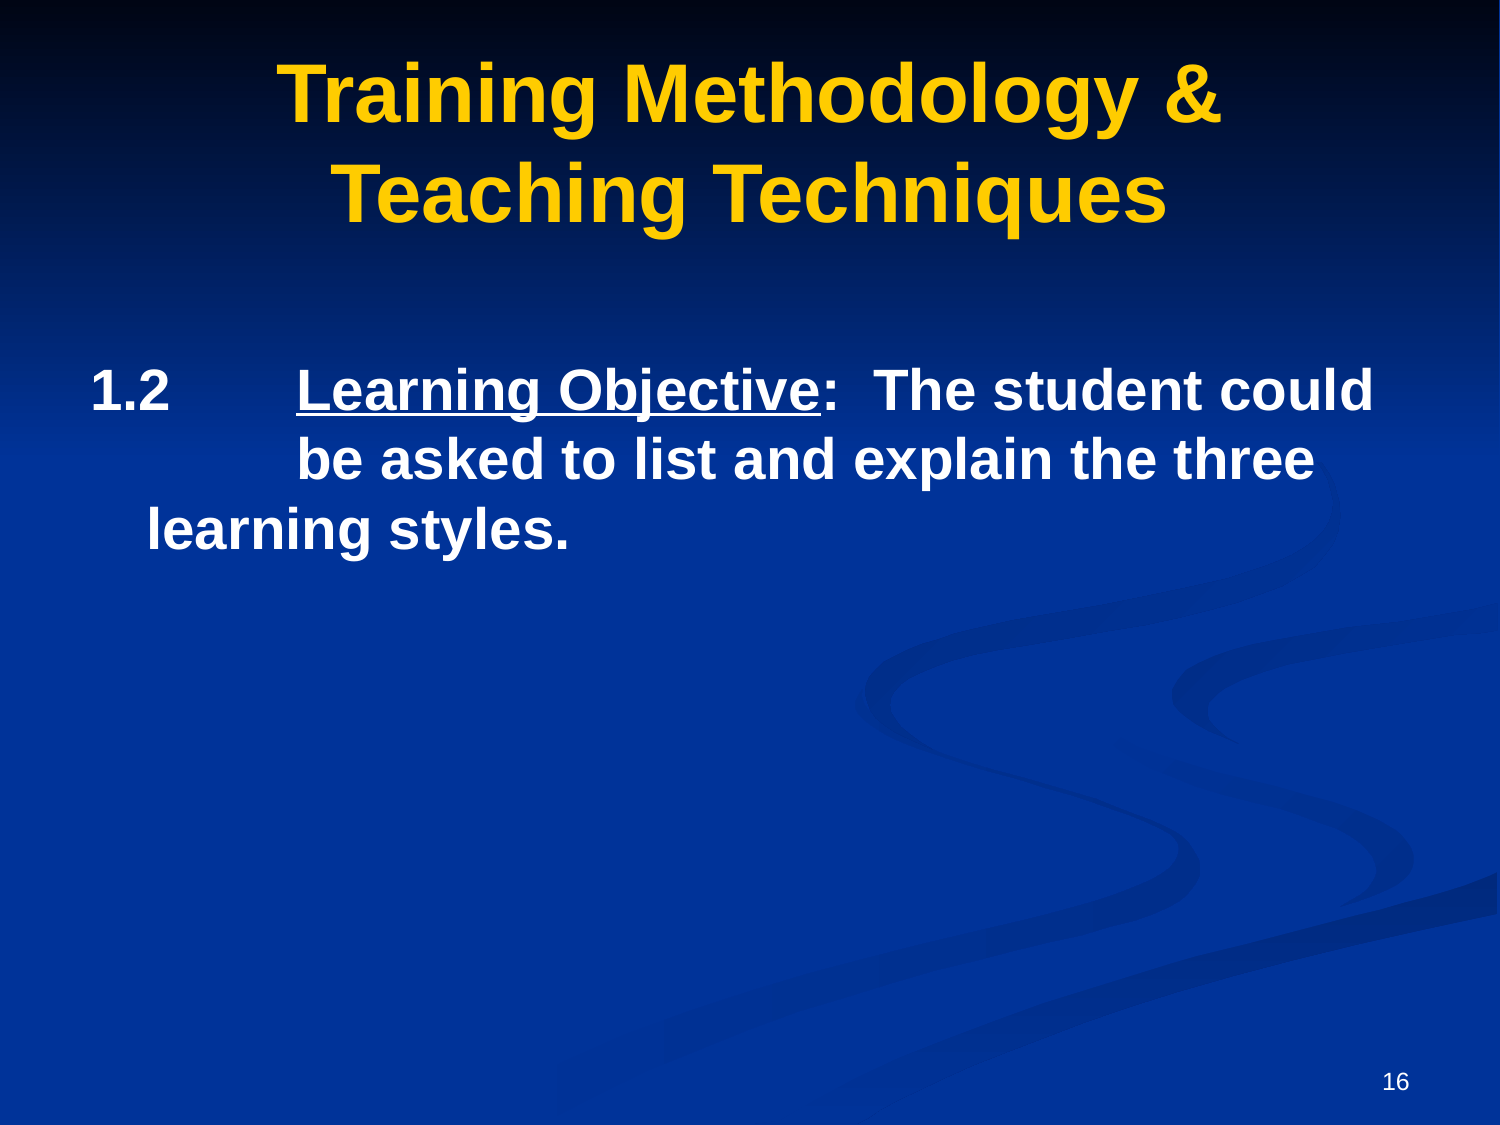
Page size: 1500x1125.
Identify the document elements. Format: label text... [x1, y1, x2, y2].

list 1.2 Learning Objective: The student could be asked to list and explain the three learning styles. [74, 262, 1426, 1006]
title Training Methodology & Teaching Techniques [74, 44, 1426, 233]
slide_number 16 [1074, 1024, 1426, 1104]
